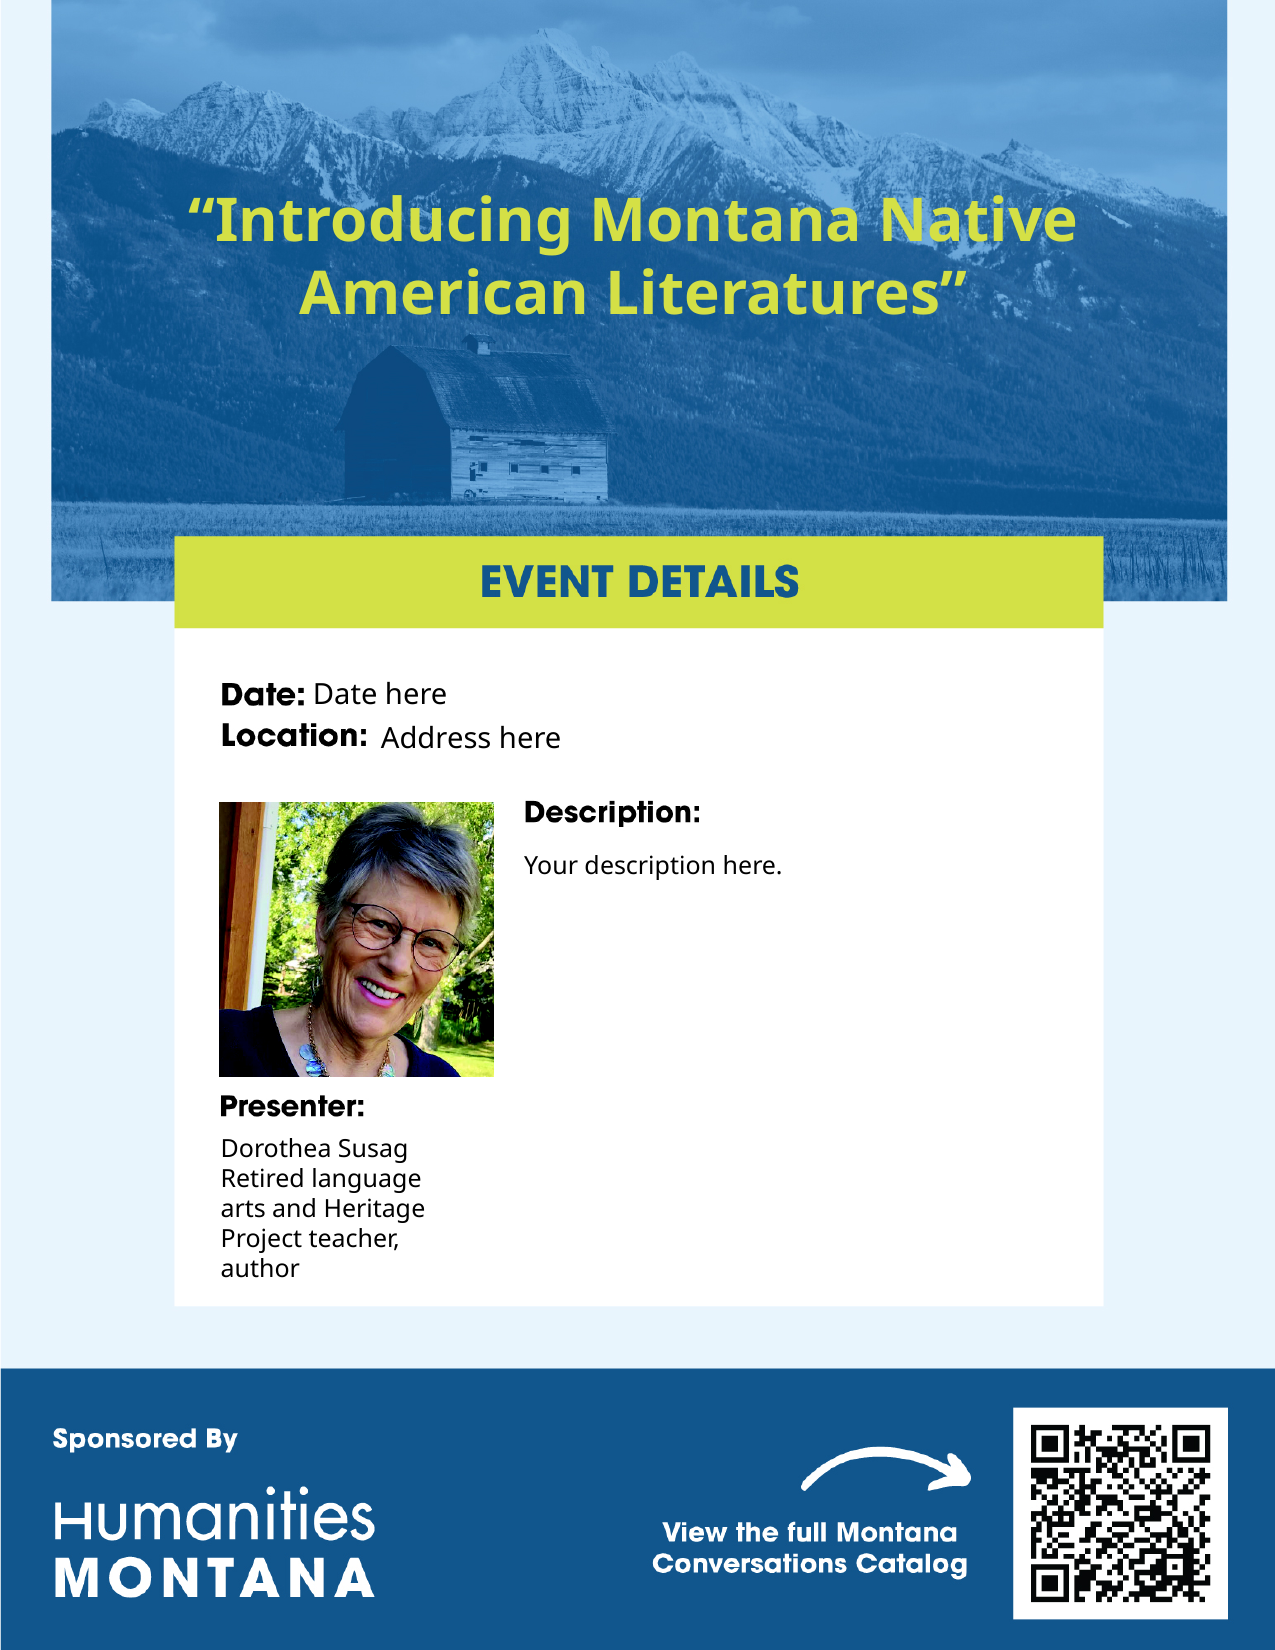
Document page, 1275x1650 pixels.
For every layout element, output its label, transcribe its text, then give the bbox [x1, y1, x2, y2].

text_box Date here [297, 660, 932, 726]
text_box [169, 132, 1099, 166]
text_box Dorothea Susag Retired language arts and Heritage Project teacher, author [205, 1117, 480, 1298]
picture [0, 0, 1275, 1650]
text_box Address here [365, 704, 1233, 770]
text_box “Introducing Montana Native American Literatures” [169, 166, 1099, 342]
text_box [159, 166, 169, 233]
text_box Your description here. [509, 834, 1033, 895]
